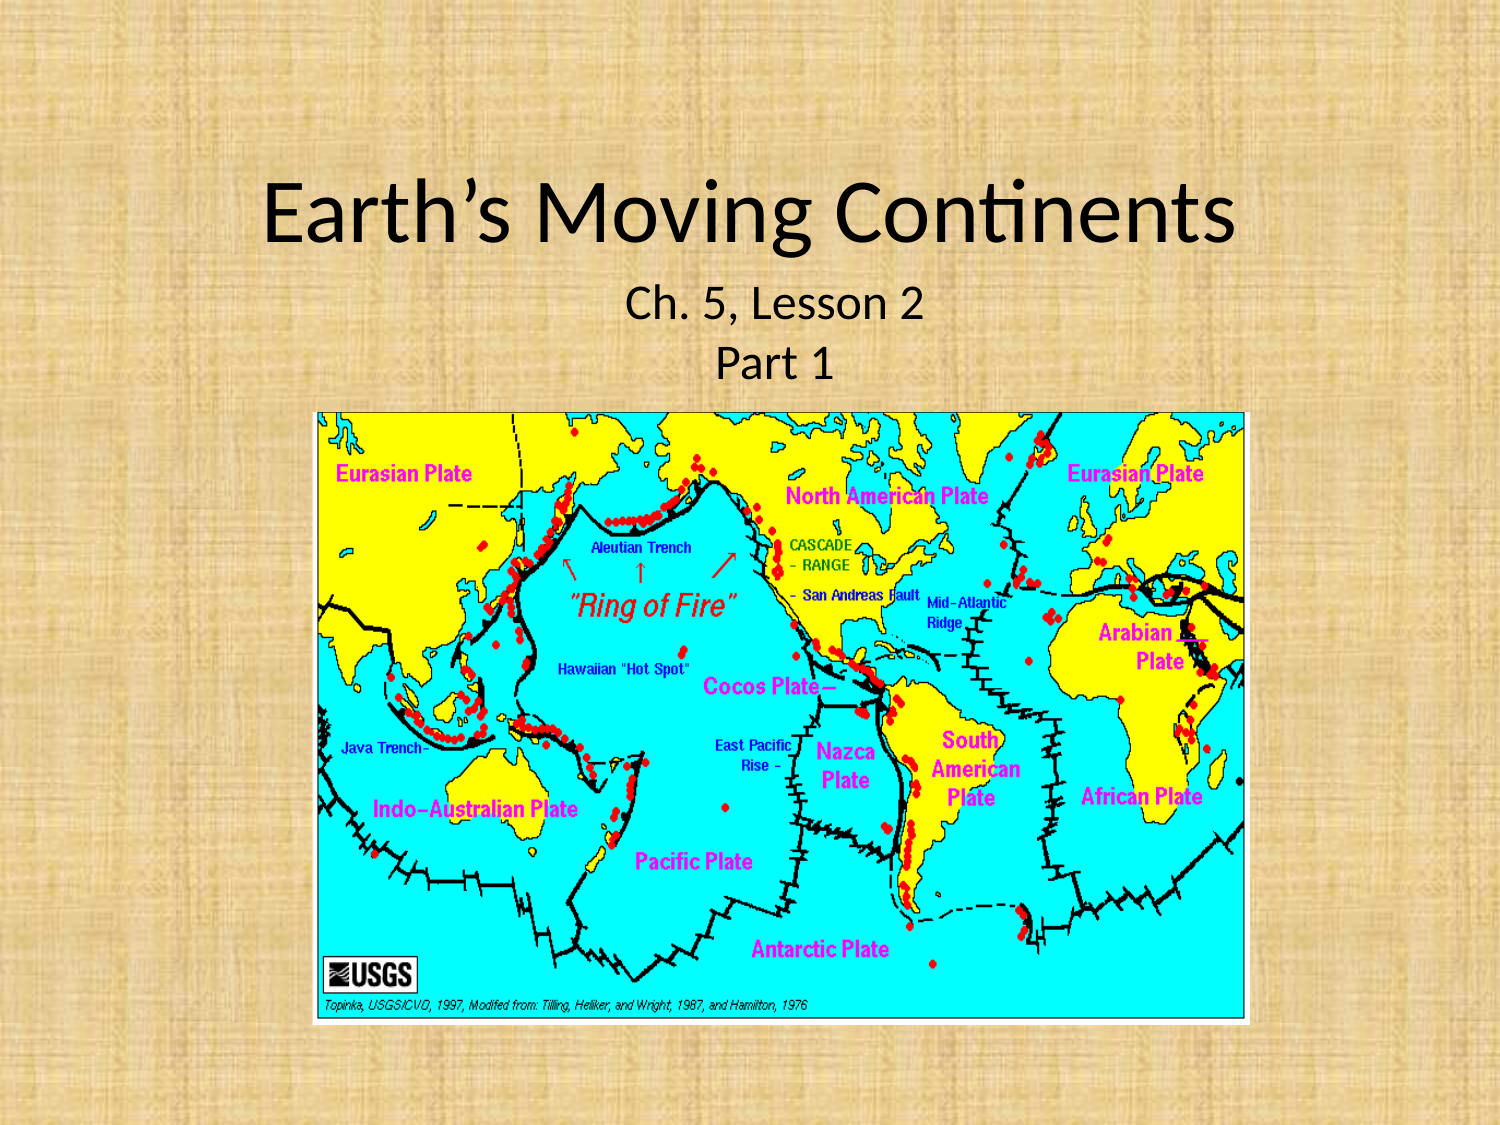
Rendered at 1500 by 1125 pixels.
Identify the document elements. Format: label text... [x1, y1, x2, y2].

text_box Ch. 5, Lesson 2 Part 1 [262, 262, 1288, 398]
picture [0, 0, 1500, 1125]
title Earth’s Moving Continents [75, 112, 1425, 300]
